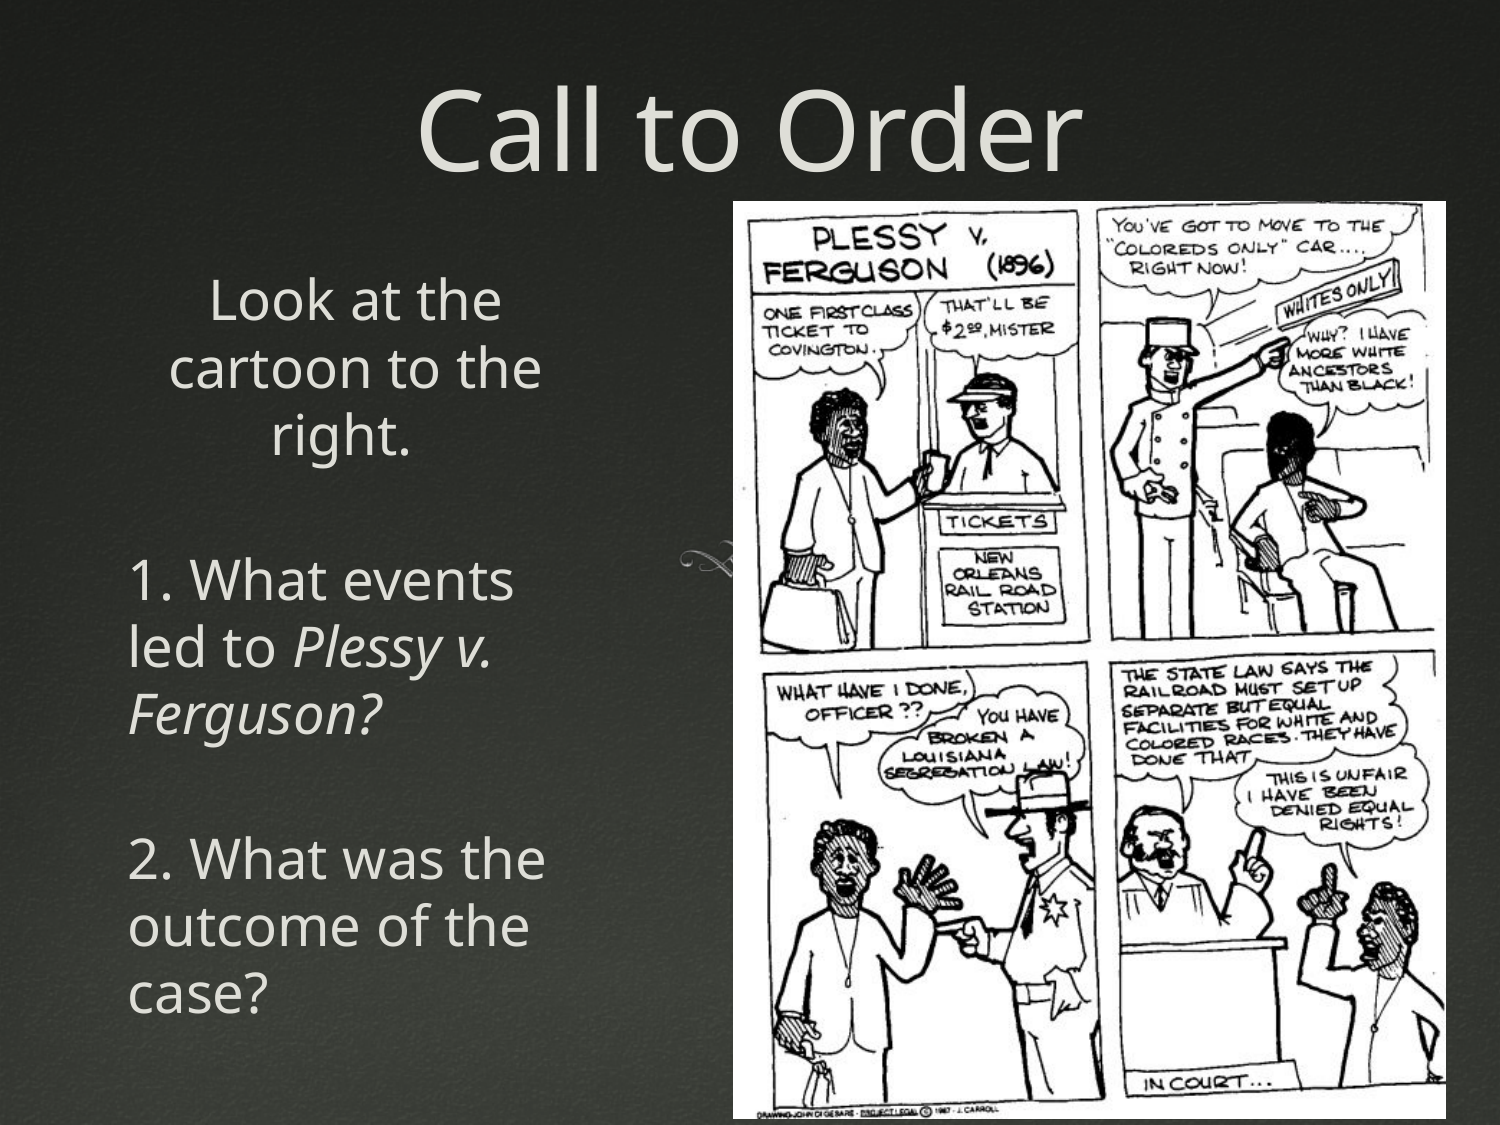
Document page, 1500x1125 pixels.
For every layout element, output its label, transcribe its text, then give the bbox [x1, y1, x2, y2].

picture [657, 201, 1447, 1119]
title Call to Order [112, 25, 1388, 202]
subtitle Look at the cartoon to the right. 1. What events led to Plessy v. Ferguson? 2. What was the outcome of the case? [112, 257, 600, 1036]
